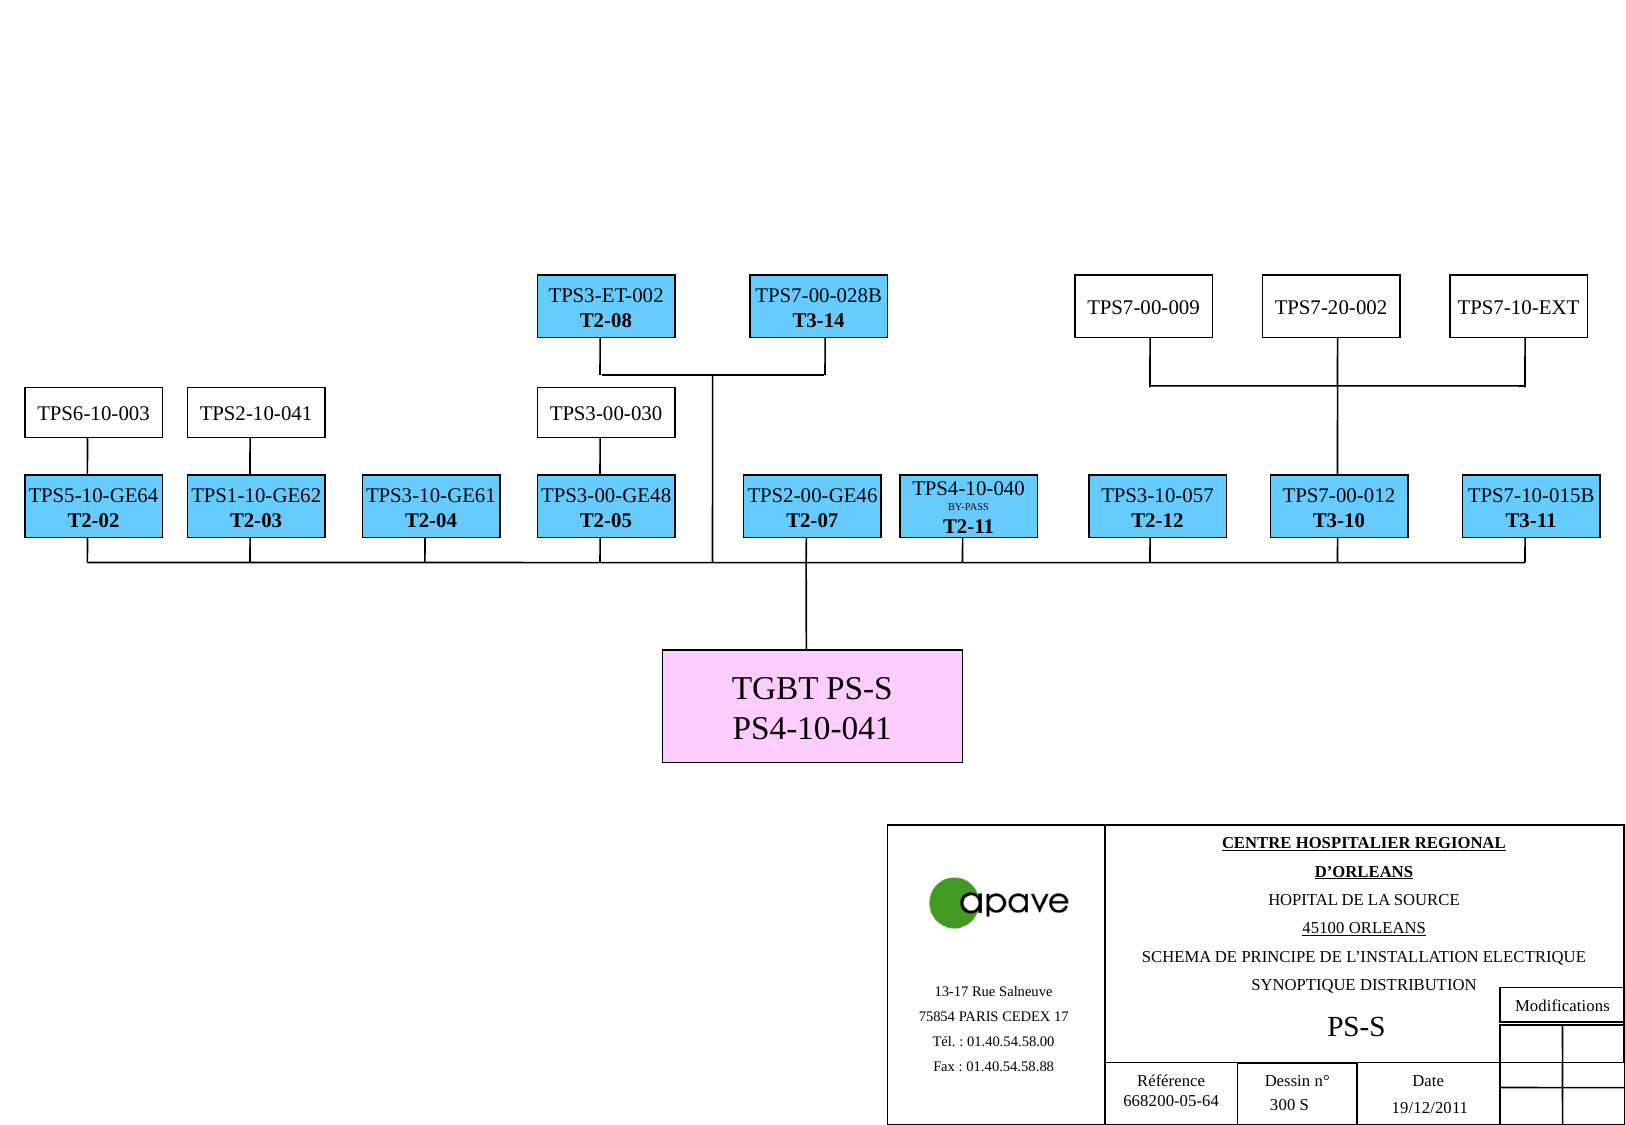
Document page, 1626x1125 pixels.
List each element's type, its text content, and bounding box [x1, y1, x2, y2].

text_box TPS7-10-015B T3-11 [1462, 474, 1600, 538]
text_box 19/12/2011 [1376, 1089, 1484, 1125]
text_box TPS3-10-057 T2-12 [1088, 474, 1227, 538]
text_box TPS3-00-030 [537, 387, 675, 438]
text_box TPS2-00-GE46 T2-07 [743, 474, 882, 538]
text_box TPS3-10-GE61 T2-04 [362, 474, 500, 538]
text_box TPS4-10-040 BY-PASS T2-11 [899, 474, 1038, 538]
text_box TPS5-10-GE64 T2-02 [24, 474, 163, 538]
text_box TPS3-ET-002 T2-08 [537, 274, 675, 338]
text_box TPS7-10-EXT [1449, 274, 1588, 338]
text_box TPS6-10-003 [24, 387, 163, 438]
picture [900, 863, 1097, 944]
text_box TPS7-00-028B T3-14 [749, 274, 888, 338]
text_box TGBT PS-S PS4-10-041 [662, 650, 963, 763]
text_box TPS2-10-041 [187, 387, 325, 438]
text_box PS-S [1312, 999, 1401, 1050]
text_box TPS7-00-009 [1074, 274, 1213, 338]
text_box TPS1-10-GE62 T2-03 [187, 474, 325, 538]
text_box TPS7-20-002 [1262, 274, 1400, 338]
text_box TPS3-00-GE48 T2-05 [537, 474, 675, 538]
text_box TPS7-00-012 T3-10 [1270, 474, 1408, 538]
text_box 300 S [1255, 1085, 1324, 1121]
